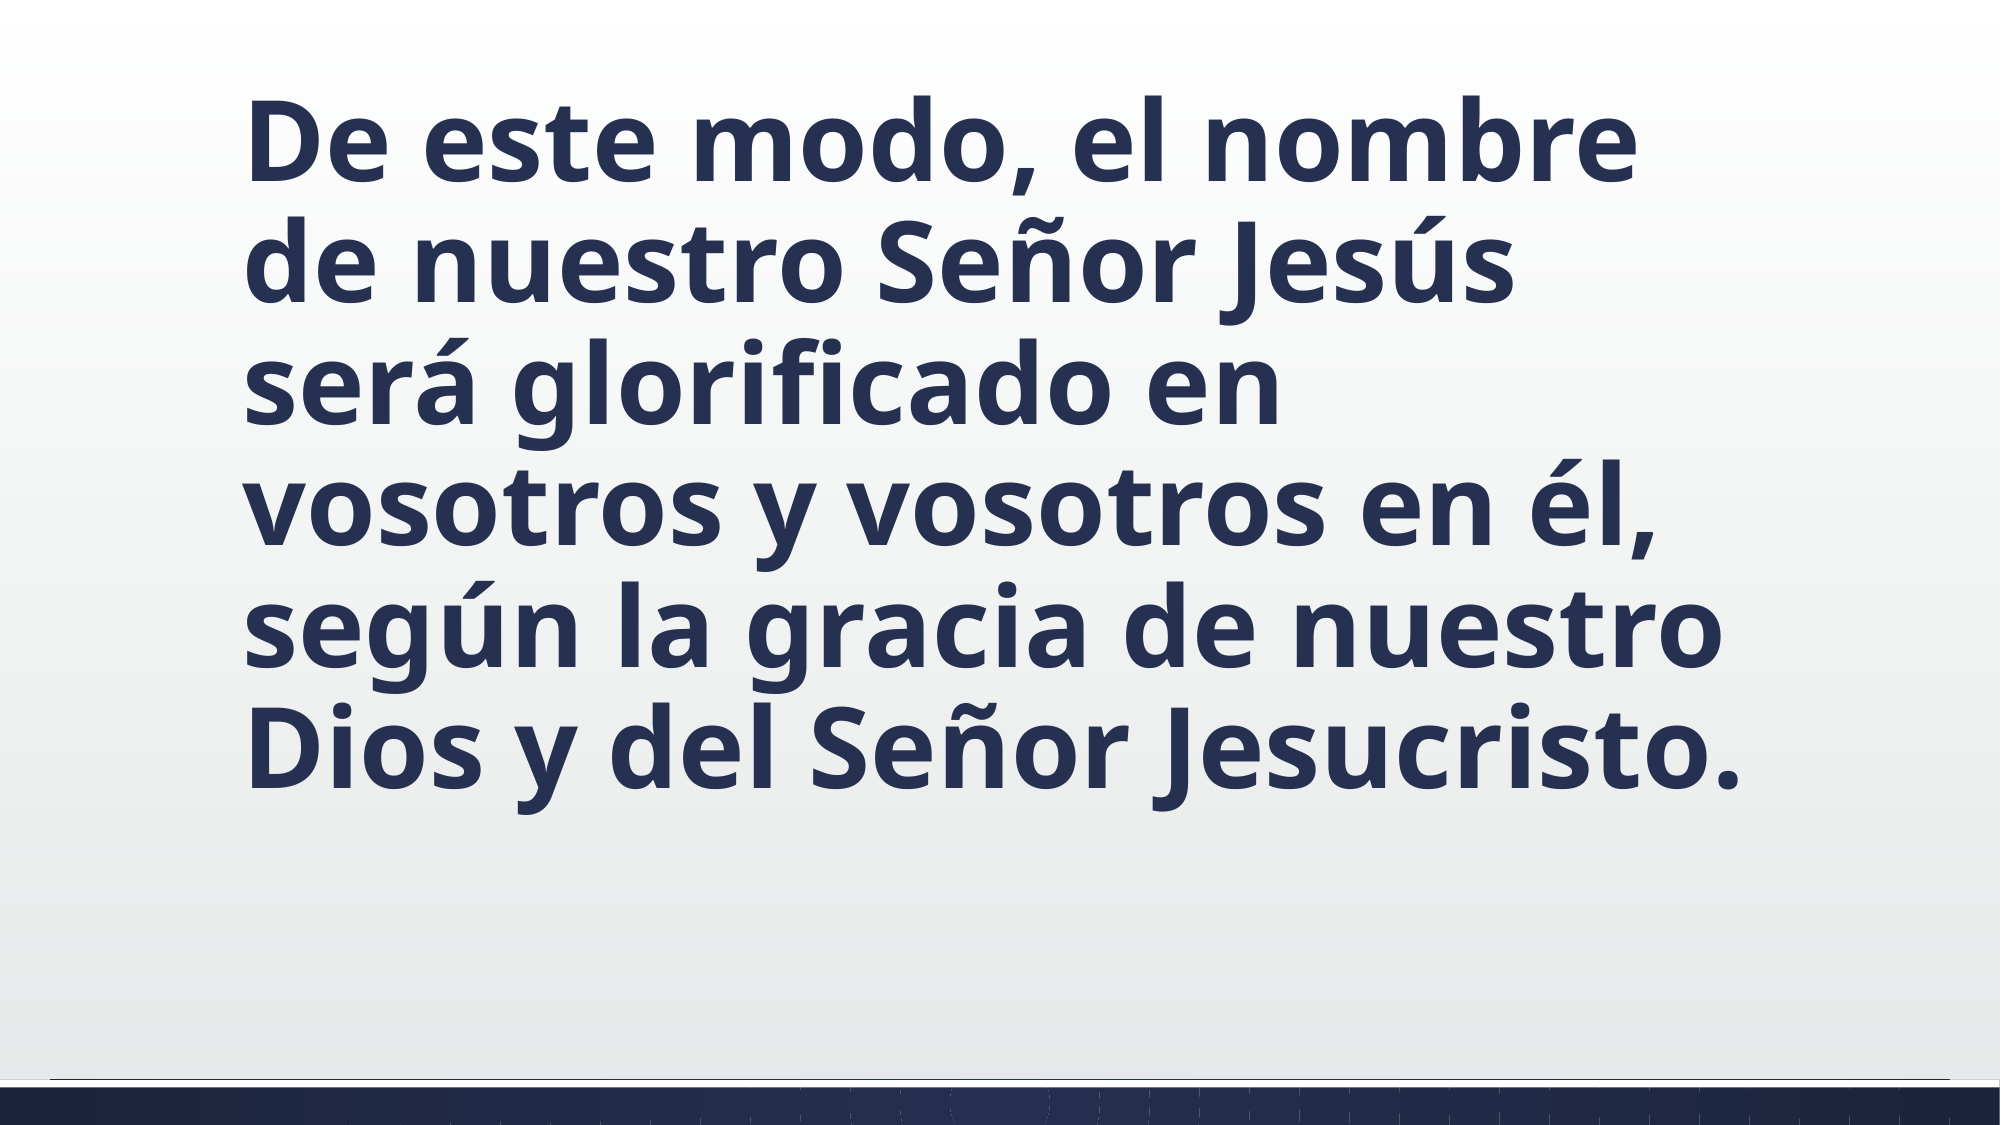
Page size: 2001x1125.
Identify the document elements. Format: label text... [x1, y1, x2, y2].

list De este modo, el nombre de nuestro Señor Jesús será glorificado en vosotros y vosotros en él, según la gracia de nuestro Dios y del Señor Jesucristo. [219, 76, 1780, 990]
